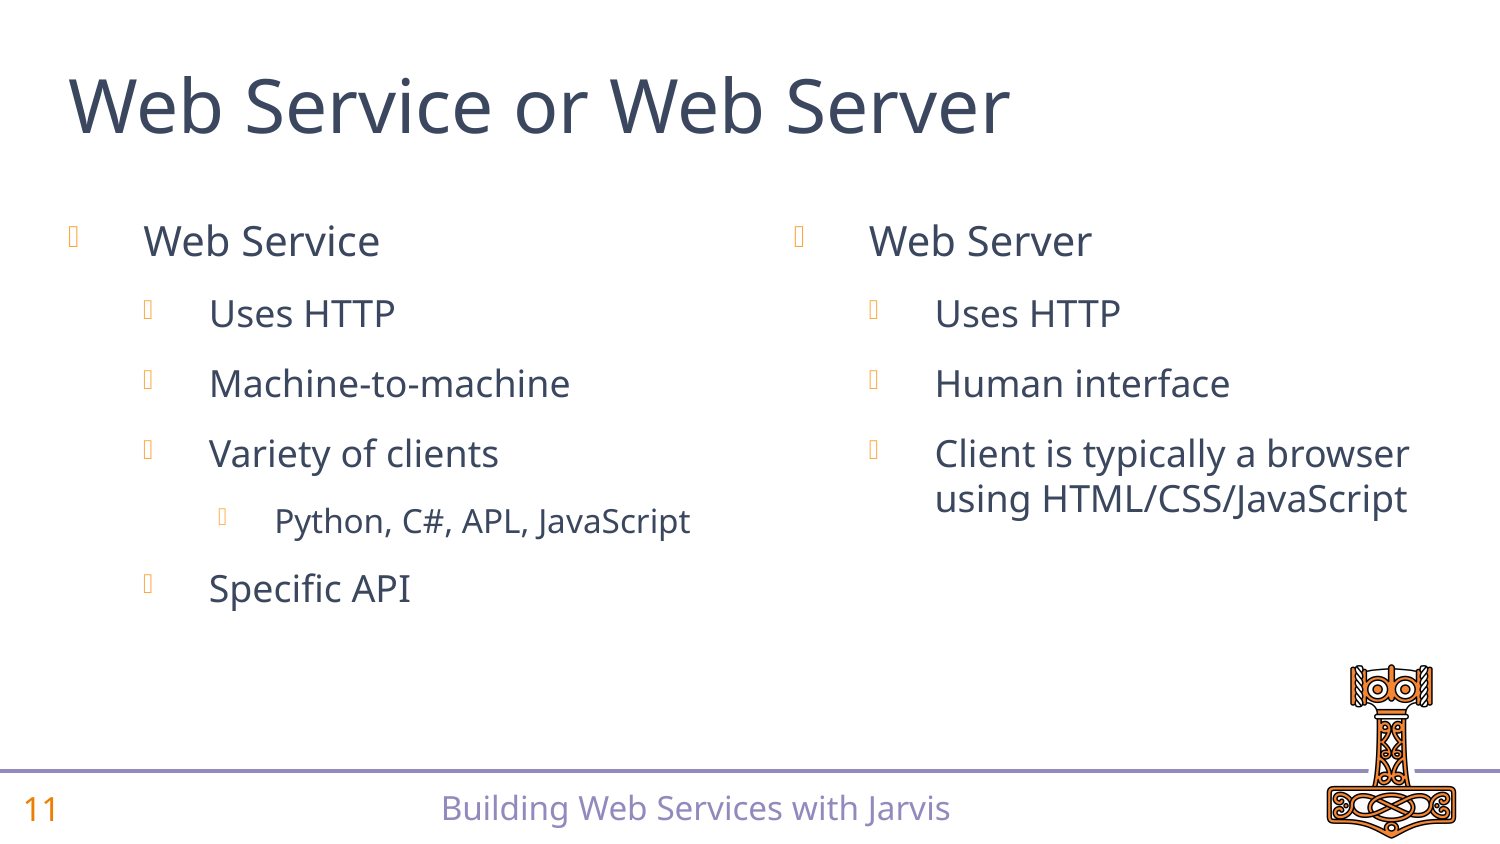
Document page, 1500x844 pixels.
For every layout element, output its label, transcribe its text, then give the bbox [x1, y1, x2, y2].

list Web Server Uses HTTP Human interface Client is typically a browser using HTML/CSS/JavaScript [778, 207, 1464, 740]
list Web Service Uses HTTP Machine-to-machine Variety of clients Python, C#, APL, JavaScript Specific API [53, 207, 750, 740]
picture [1320, 740, 1461, 844]
title Web Service or Web Server [53, 43, 1203, 157]
